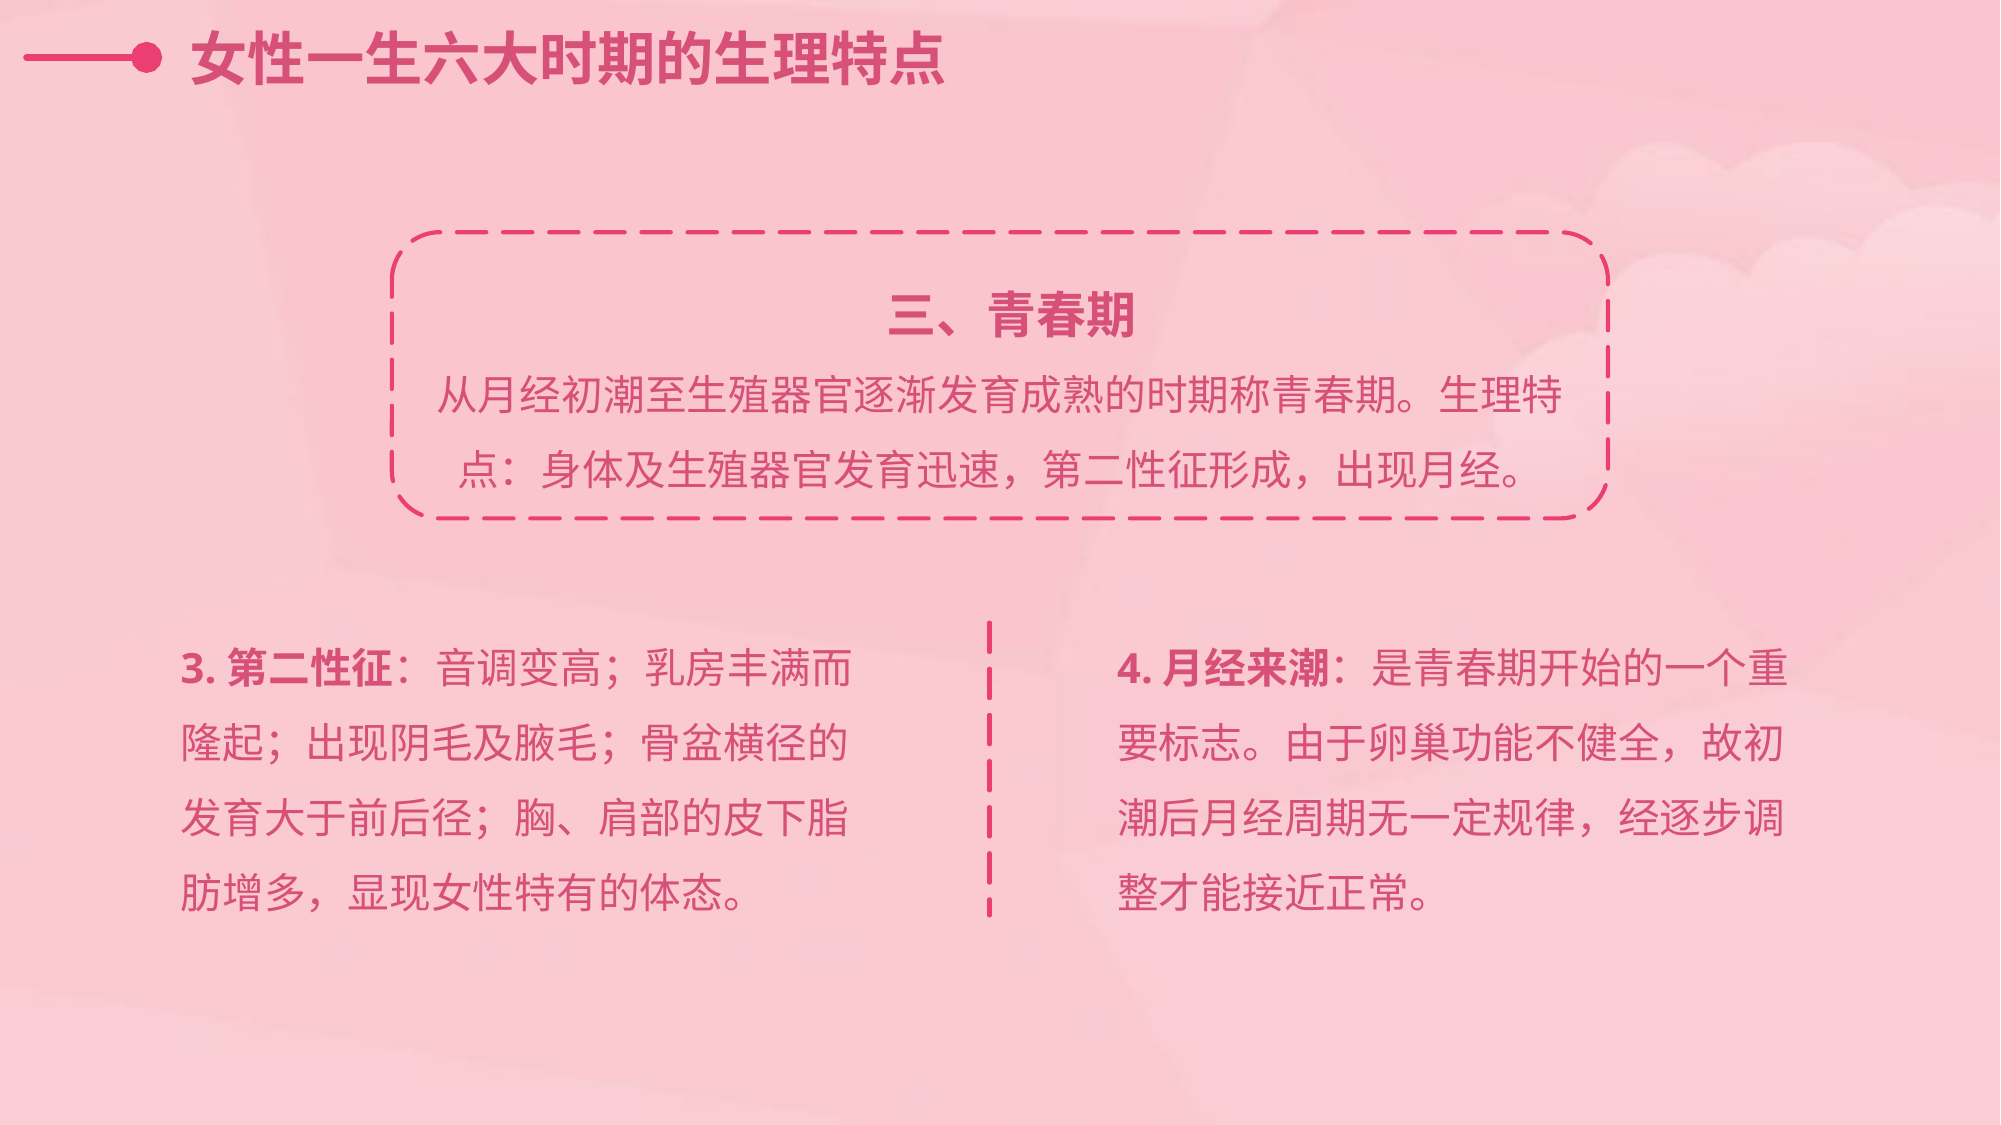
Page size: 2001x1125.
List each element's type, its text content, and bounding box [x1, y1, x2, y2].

text_box 女性一生六大时期的生理特点 [174, 14, 962, 100]
text_box 3.第二性征：音调变高；乳房丰满而隆起；出现阴毛及腋毛；骨盆横径的发育大于前后径；胸、肩部的皮下脂肪增多，显现女性特有的体态。 [165, 609, 877, 925]
text_box 4.月经来潮：是青春期开始的一个重要标志。由于卵巢功能不健全，故初潮后月经周期无一定规律，经逐步调整才能接近正常。 [1102, 609, 1835, 925]
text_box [391, 232, 1608, 519]
